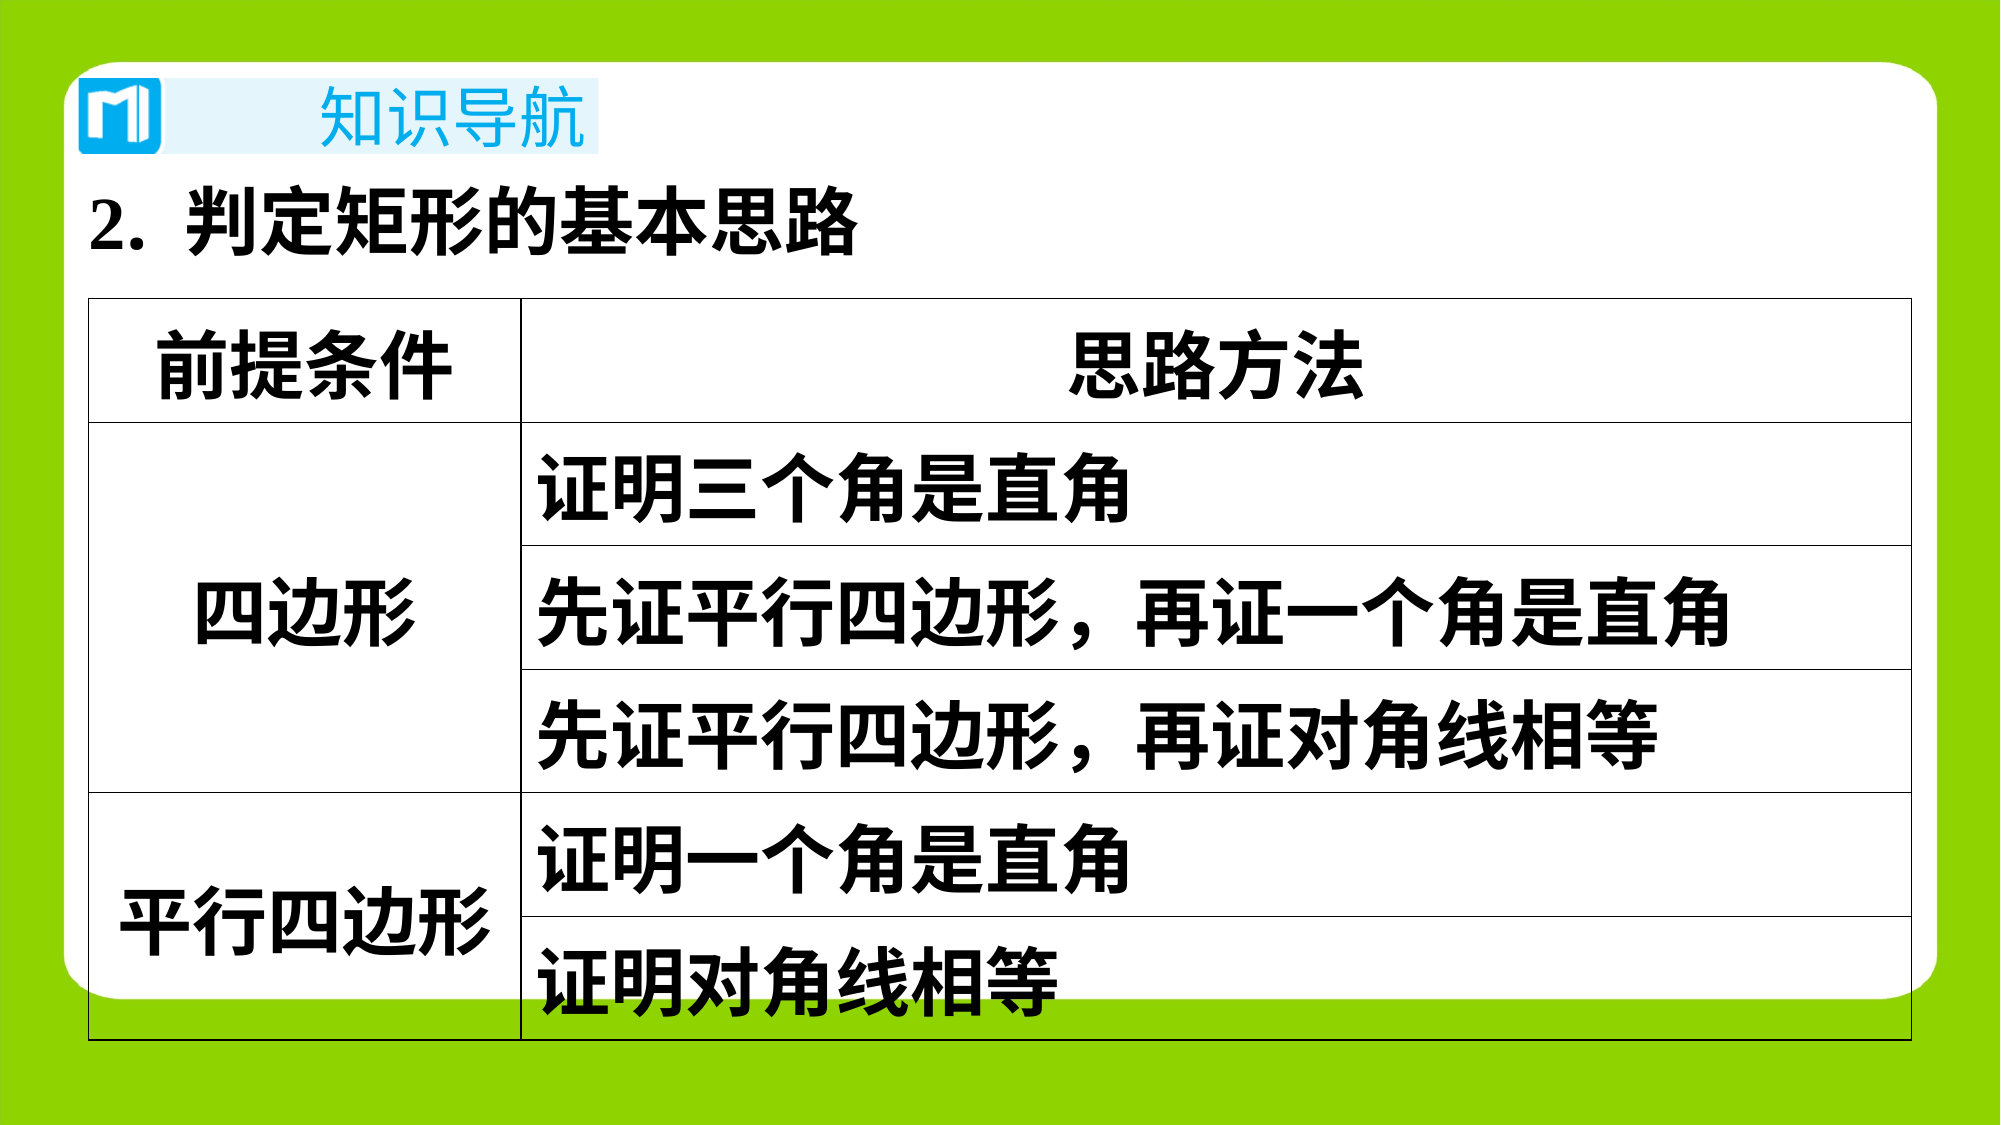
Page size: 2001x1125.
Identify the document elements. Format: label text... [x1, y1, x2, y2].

table_cell 证明三个角是直角 [522, 423, 1911, 545]
picture [0, 0, 2001, 1125]
table_header 思路方法 [522, 299, 1911, 422]
table_cell 先证平行四边形，再证一个角是直角 [522, 546, 1911, 669]
table_cell 先证平行四边形，再证对角线相等 [522, 670, 1911, 792]
table_header 前提条件 [89, 299, 520, 422]
table_cell 证明对角线相等 [522, 917, 1911, 1039]
table_cell 证明一个角是直角 [522, 793, 1911, 916]
table_cell 平行四边形 [89, 793, 520, 1039]
table_cell 四边形 [89, 423, 520, 792]
text_box 2. 判定矩形的基本思路 [88, 174, 868, 266]
